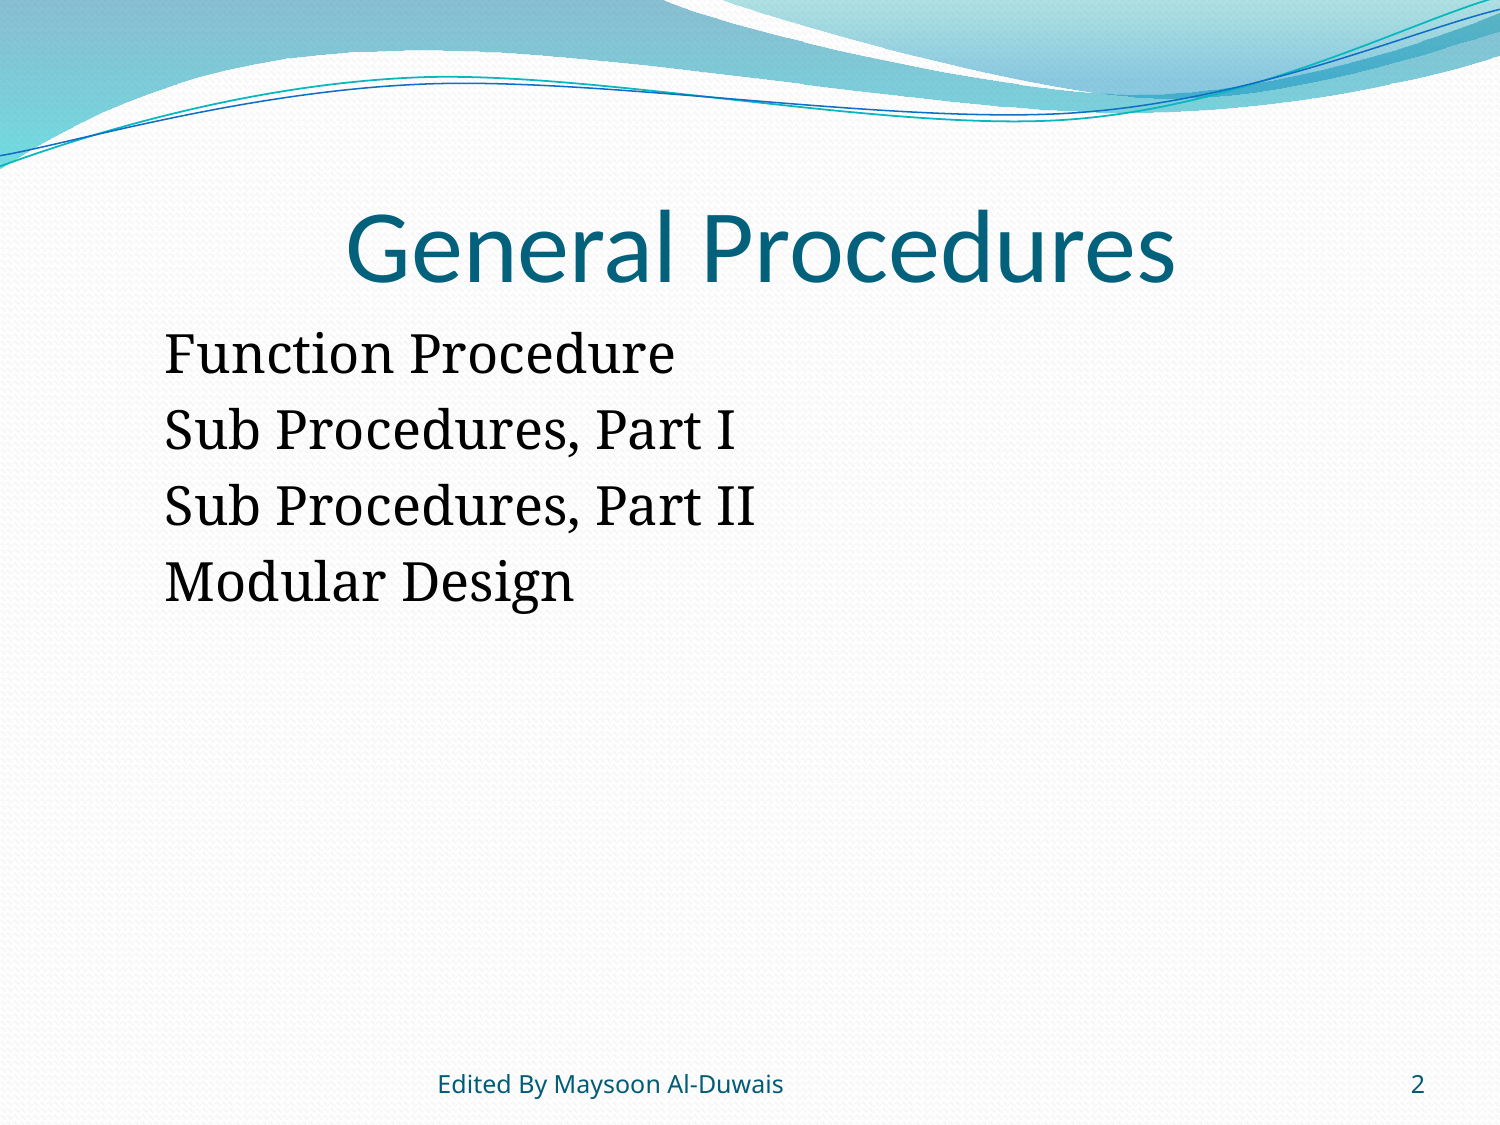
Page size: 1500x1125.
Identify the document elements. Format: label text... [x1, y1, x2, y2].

slide_number 2 [1299, 1042, 1425, 1103]
list Function Procedure Sub Procedures, Part I Sub Procedures, Part II Modular Design [150, 312, 1419, 994]
footer Edited By Maysoon Al-Duwais [437, 1042, 988, 1103]
title General Procedures [75, 115, 1425, 303]
